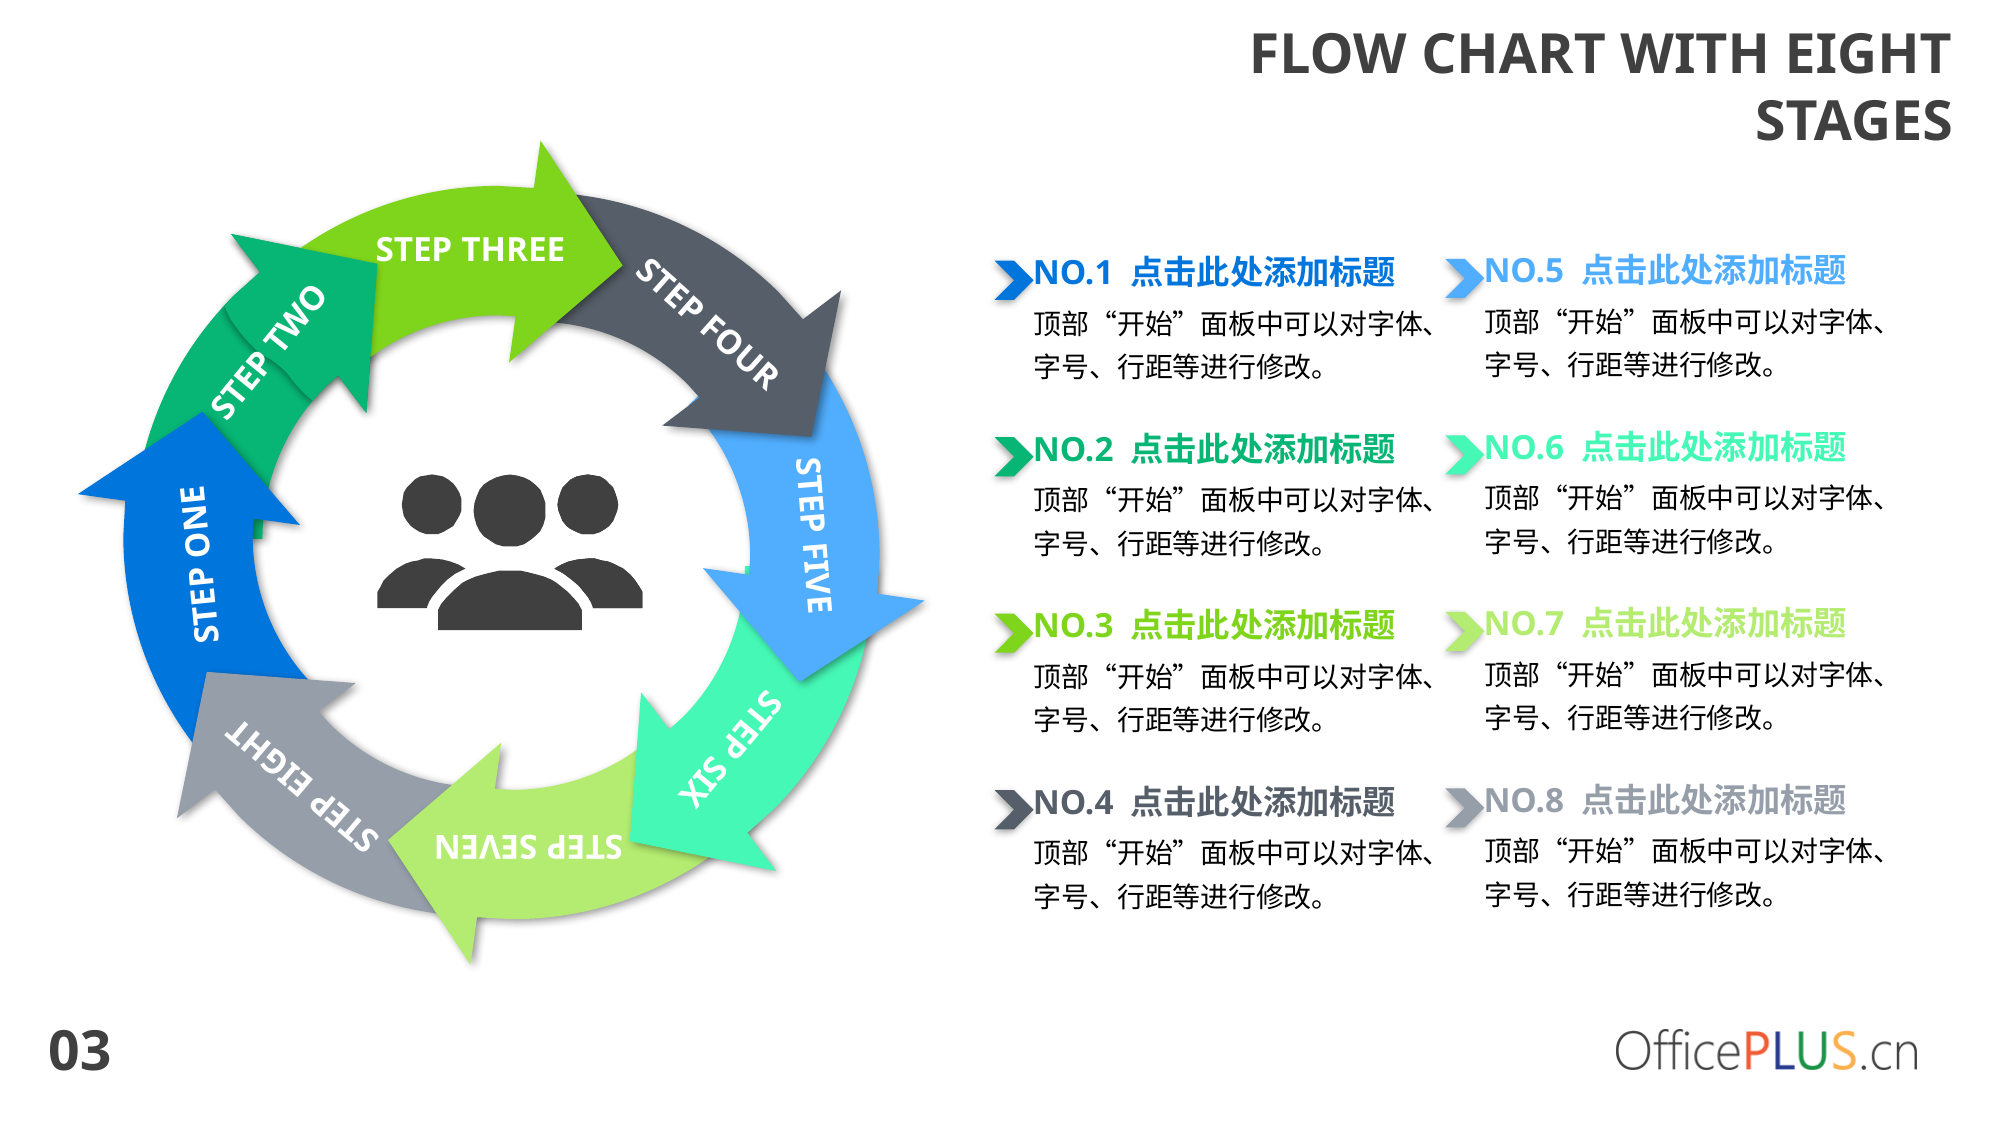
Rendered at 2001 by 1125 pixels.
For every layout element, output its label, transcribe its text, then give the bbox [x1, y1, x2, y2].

text_box [630, 618, 864, 872]
text_box NO.2 点击此处添加标题 [1018, 420, 1412, 476]
text_box NO.3 点击此处添加标题 [1018, 597, 1412, 652]
list 03 [33, 999, 145, 1096]
text_box [234, 378, 309, 481]
text_box [223, 233, 378, 414]
list FLOW CHART WITH EIGHT STAGES [1041, 36, 1968, 133]
text_box 顶部“开始”面板中可以对字体、字号、行距等进行修改。 [1470, 463, 1896, 566]
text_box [377, 474, 643, 631]
text_box 顶部“开始”面板中可以对字体、字号、行距等进行修改。 [1470, 816, 1896, 919]
text_box [144, 309, 238, 448]
text_box [1444, 611, 1468, 652]
text_box 顶部“开始”面板中可以对字体、字号、行距等进行修改。 [1019, 642, 1446, 744]
text_box STEP FOUR [613, 233, 805, 413]
text_box STEP EIGHT [201, 696, 402, 878]
text_box 顶部“开始”面板中可以对字体、字号、行距等进行修改。 [1470, 640, 1896, 742]
text_box [993, 789, 1018, 831]
text_box [1444, 787, 1468, 829]
text_box NO.7 点击此处添加标题 [1468, 595, 1862, 650]
text_box 顶部“开始”面板中可以对字体、字号、行距等进行修改。 [1019, 289, 1446, 391]
text_box [176, 671, 451, 914]
text_box [1444, 258, 1468, 299]
text_box STEP TWO [185, 258, 350, 443]
text_box STEP SEVEN [418, 821, 638, 876]
text_box NO.1 点击此处添加标题 [1018, 244, 1412, 299]
text_box [993, 436, 1018, 478]
text_box STEP SIX [657, 668, 808, 833]
text_box [392, 741, 699, 966]
text_box 顶部“开始”面板中可以对字体、字号、行距等进行修改。 [1470, 287, 1896, 389]
text_box NO.4 点击此处添加标题 [1018, 773, 1412, 829]
picture [1616, 1029, 1918, 1070]
text_box [572, 195, 842, 438]
text_box NO.6 点击此处添加标题 [1468, 418, 1862, 474]
text_box [993, 612, 1018, 654]
text_box [993, 259, 1018, 301]
text_box 顶部“开始”面板中可以对字体、字号、行距等进行修改。 [1019, 465, 1446, 568]
text_box NO.5 点击此处添加标题 [1468, 242, 1862, 297]
text_box [77, 416, 307, 742]
text_box NO.8 点击此处添加标题 [1468, 771, 1862, 827]
text_box [302, 139, 622, 364]
text_box [1444, 434, 1468, 476]
text_box STEP ONE [161, 469, 235, 662]
text_box [702, 381, 926, 683]
text_box STEP THREE [360, 221, 580, 276]
text_box STEP FIVE [780, 440, 851, 631]
text_box 顶部“开始”面板中可以对字体、字号、行距等进行修改。 [1019, 818, 1446, 921]
